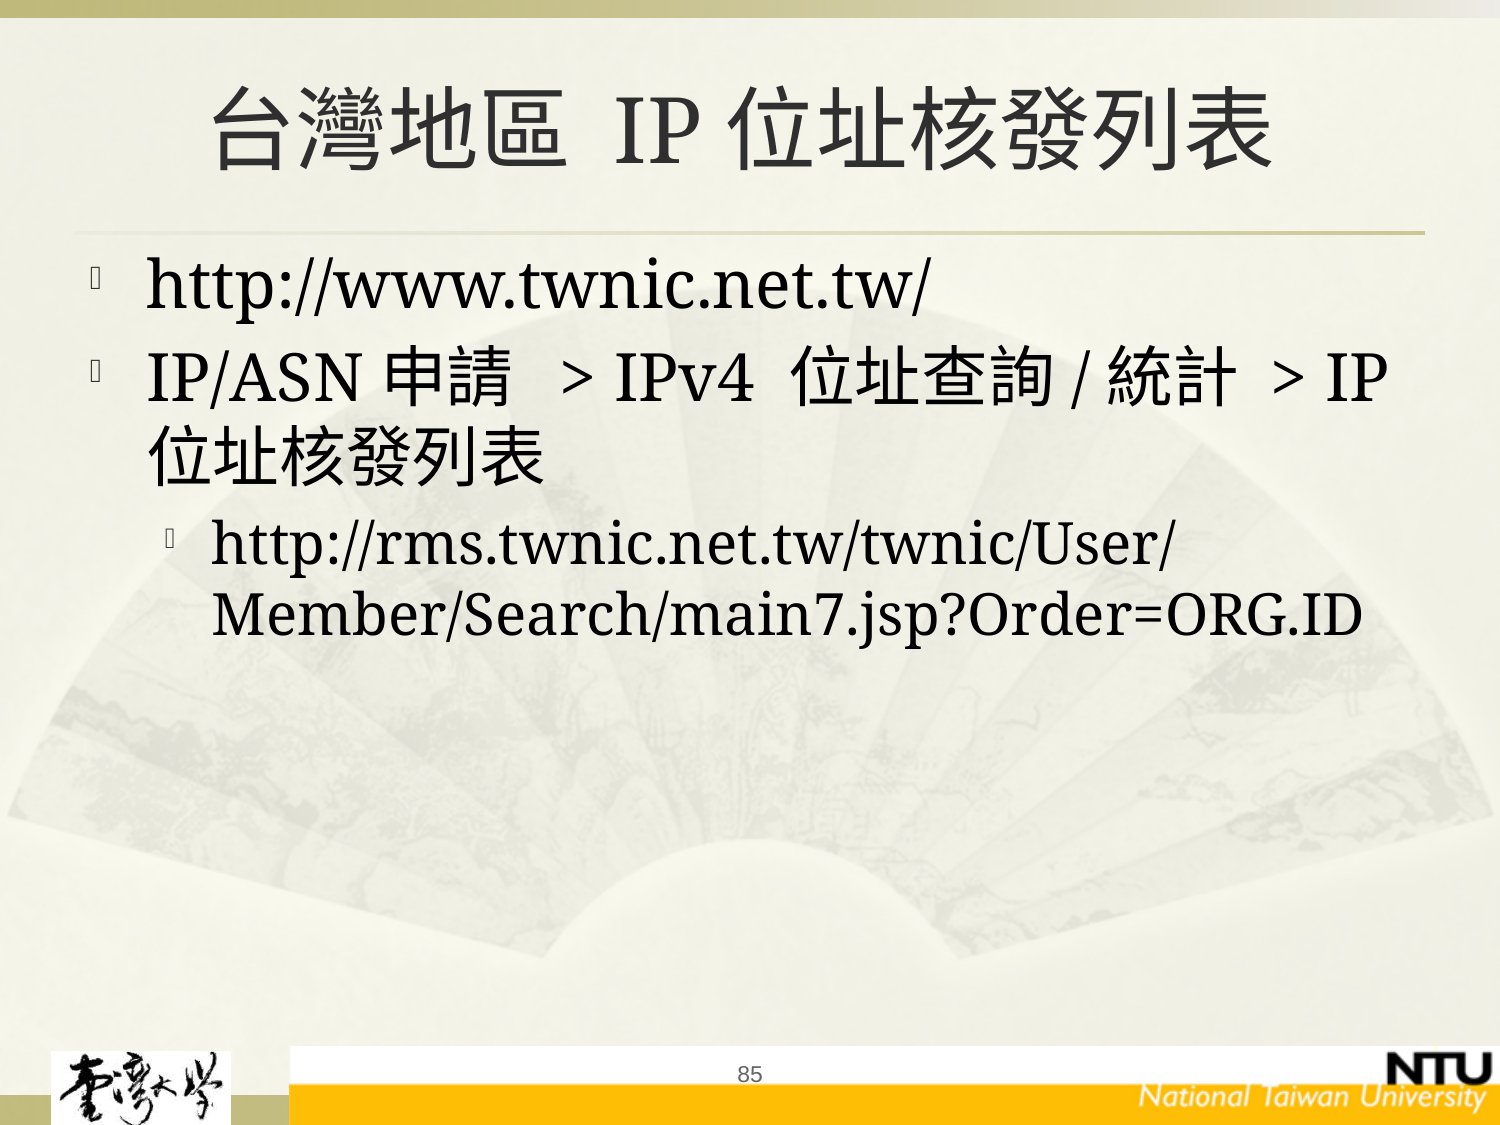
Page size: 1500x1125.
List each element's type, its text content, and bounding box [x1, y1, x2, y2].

title 台灣地區 IP位址核發列表 [75, 45, 1425, 209]
picture [289, 1046, 1500, 1125]
list http://www.twnic.net.tw/ IP/ASN申請 > IPv4 位址查詢/統計 > IP位址核發列表 http://rms.twnic.net.tw/twnic/User/Member/Search/main7.jsp?Order=ORG.ID [75, 234, 1425, 1032]
picture [51, 1051, 231, 1125]
slide_number 85 [675, 1050, 825, 1097]
